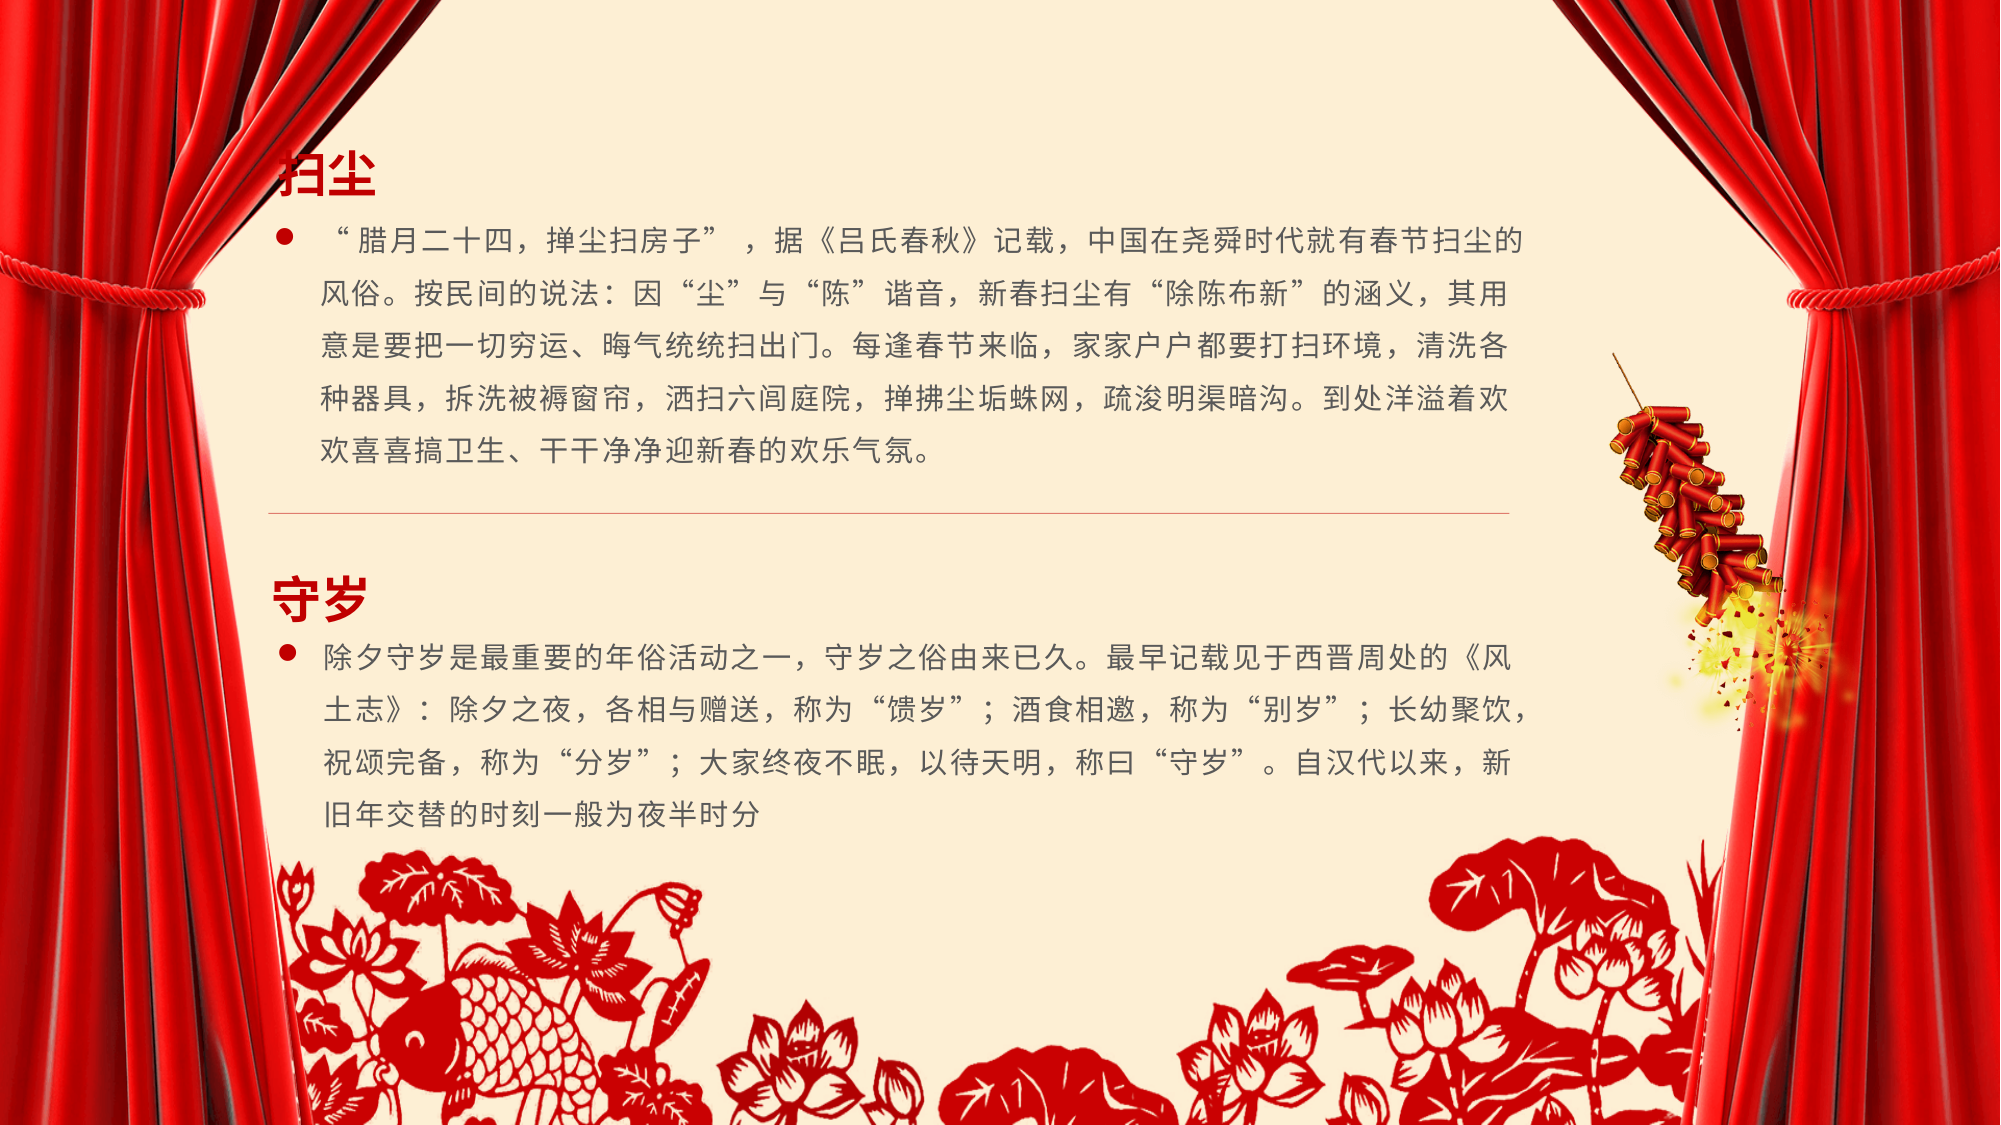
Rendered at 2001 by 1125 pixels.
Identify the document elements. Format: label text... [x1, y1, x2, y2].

picture [0, 0, 2000, 1125]
text_box “腊月二十四，掸尘扫房子” ，据《吕氏春秋》记载，中国在尧舜时代就有春节扫尘的风俗。按民间的说法：因“尘”与“陈”谐音，新春扫尘有“除陈布新”的涵义，其用意是要把一切穷运、晦气统统扫出门。每逢春节来临，家家户户都要打扫环境，清洗各种器具，拆洗被褥窗帘，洒扫六闾庭院，掸拂尘垢蛛网，疏浚明渠暗沟。到处洋溢着欢欢喜喜搞卫生、干干净净迎新春的欢乐气氛。 [259, 197, 1551, 475]
text_box 除夕守岁是最重要的年俗活动之一，守岁之俗由来已久。最早记载见于西晋周处的《风土志》：除夕之夜，各相与赠送，称为“馈岁”；酒食相邀，称为“别岁”；长幼聚饮，祝颂完备，称为“分岁”；大家终夜不眠，以待天明，称曰“守岁”。自汉代以来，新旧年交替的时刻一般为夜半时分 [262, 614, 1554, 839]
text_box 守岁 [256, 542, 387, 636]
text_box 扫尘 [263, 117, 393, 210]
